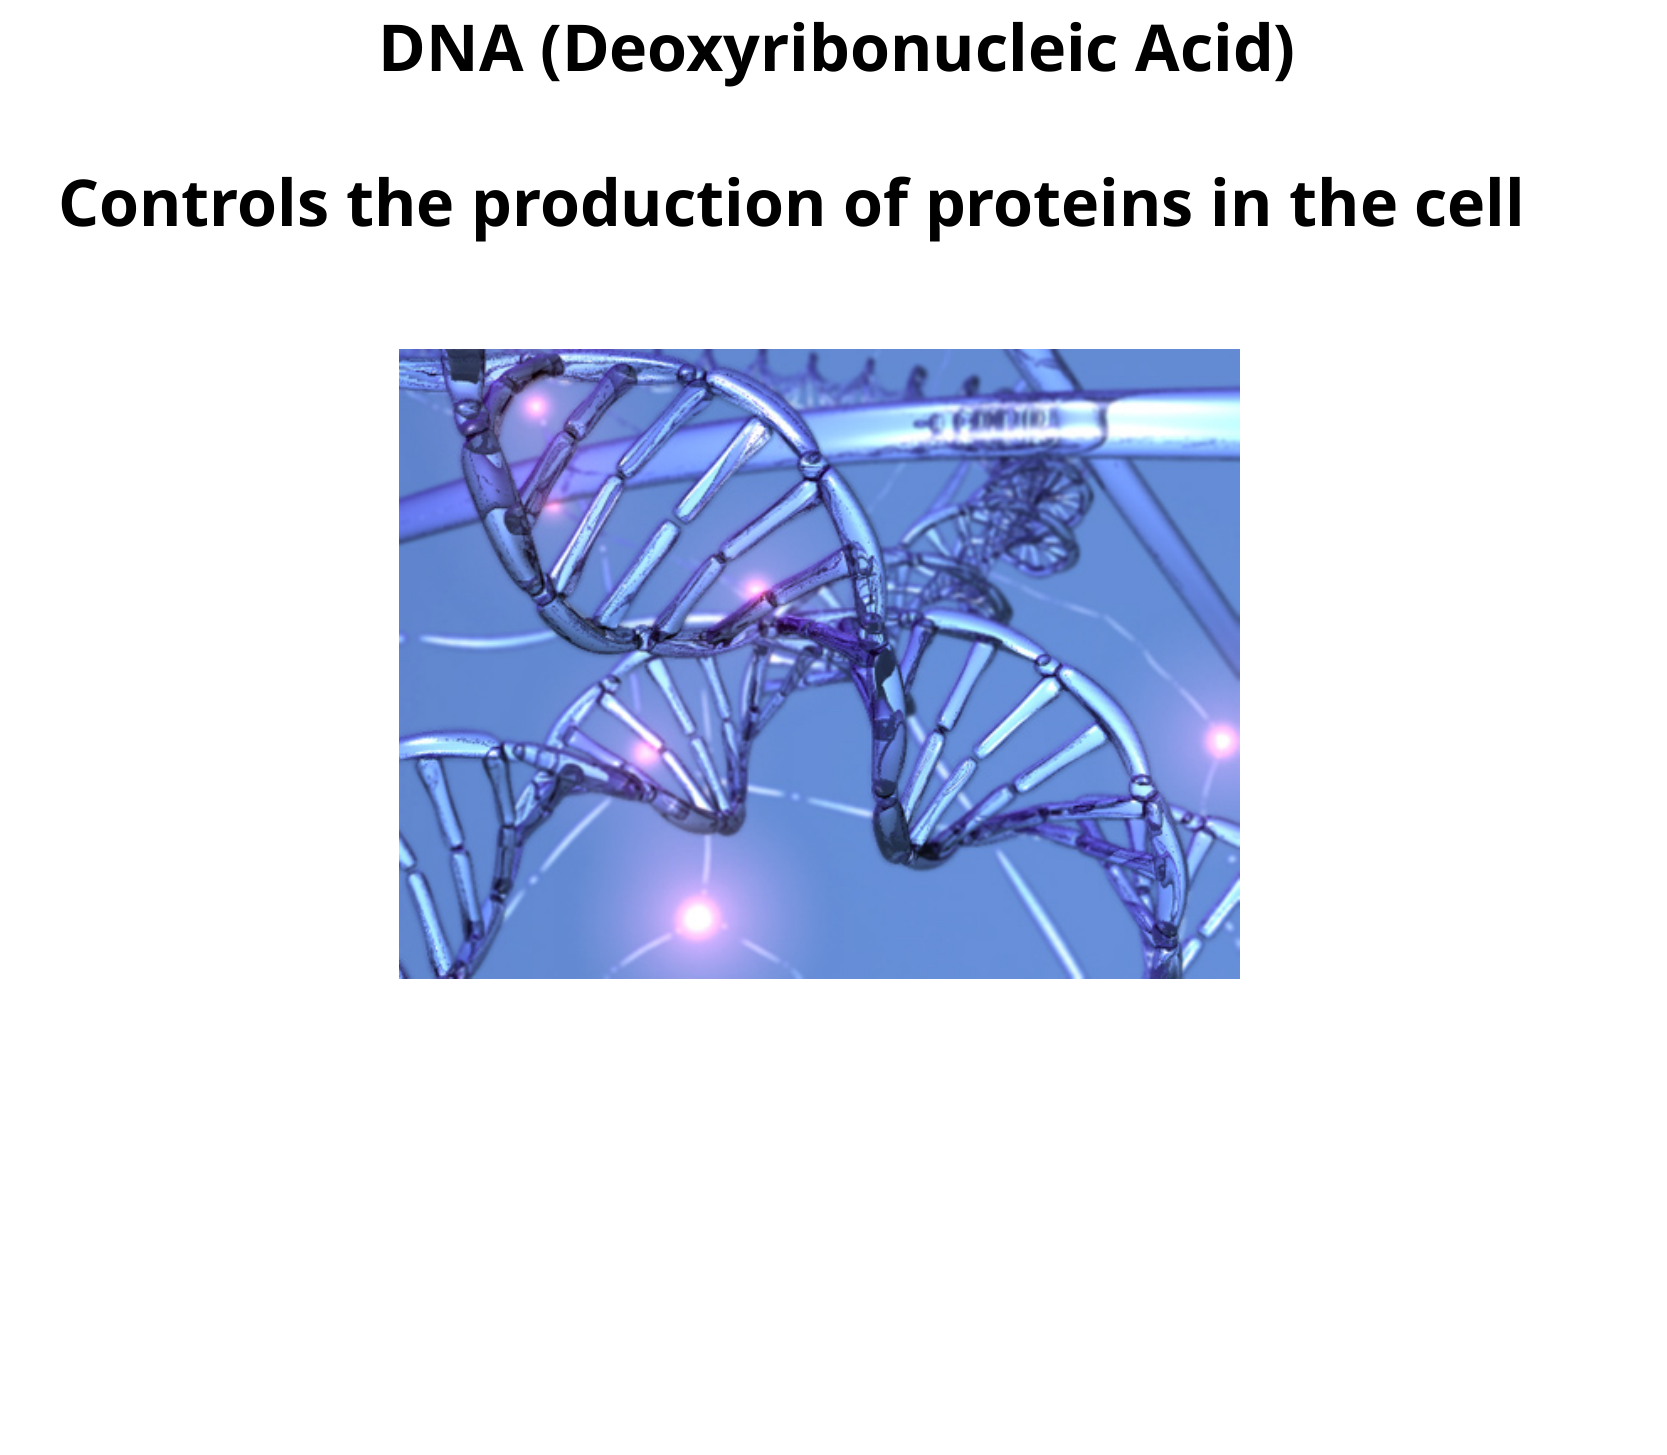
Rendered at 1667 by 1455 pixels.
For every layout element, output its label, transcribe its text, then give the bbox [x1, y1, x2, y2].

picture [399, 349, 1240, 979]
text_box DNA (Deoxyribonucleic Acid) Controls the production of proteins in the cell [43, 0, 1632, 248]
